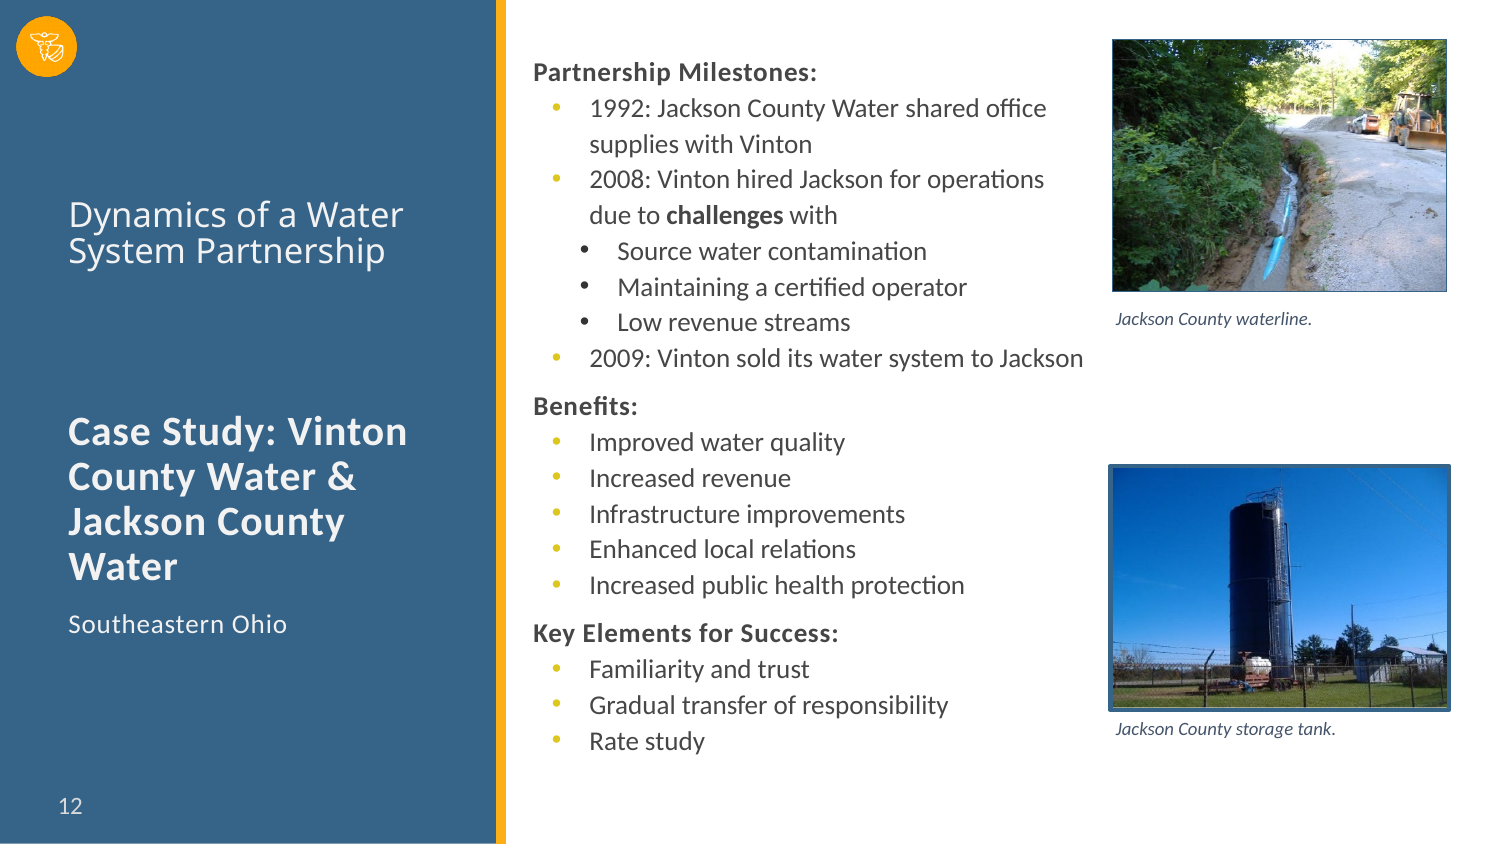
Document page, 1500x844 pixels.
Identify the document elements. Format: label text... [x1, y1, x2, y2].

slide_number 12 [16, 782, 124, 828]
list Case Study: Vinton County Water & Jackson County Water Southeastern Ohio [53, 402, 447, 653]
picture [1112, 468, 1447, 708]
picture [1112, 39, 1447, 292]
title Dynamics of a Water System Partnership [53, 170, 447, 278]
text_box Jackson County waterline. [1101, 299, 1488, 337]
picture [16, 16, 77, 77]
list Partnership Milestones: 1992: Jackson County Water shared office supplies with Vinton 2008: Vinton hired Jackson for operations due to challenges with Source water contamination Maintaining a certified operator Low revenue streams 2009: Vinton sold its water system to Jackson Benefits: Improved water quality Increased revenue Infrastructure improvements Enhanced local relations Increased public health protection Key Elements for Success: Familiarity and trust Gradual transfer of responsibility Rate study [518, 43, 1102, 828]
text_box Jackson County storage tank. [1101, 709, 1488, 747]
